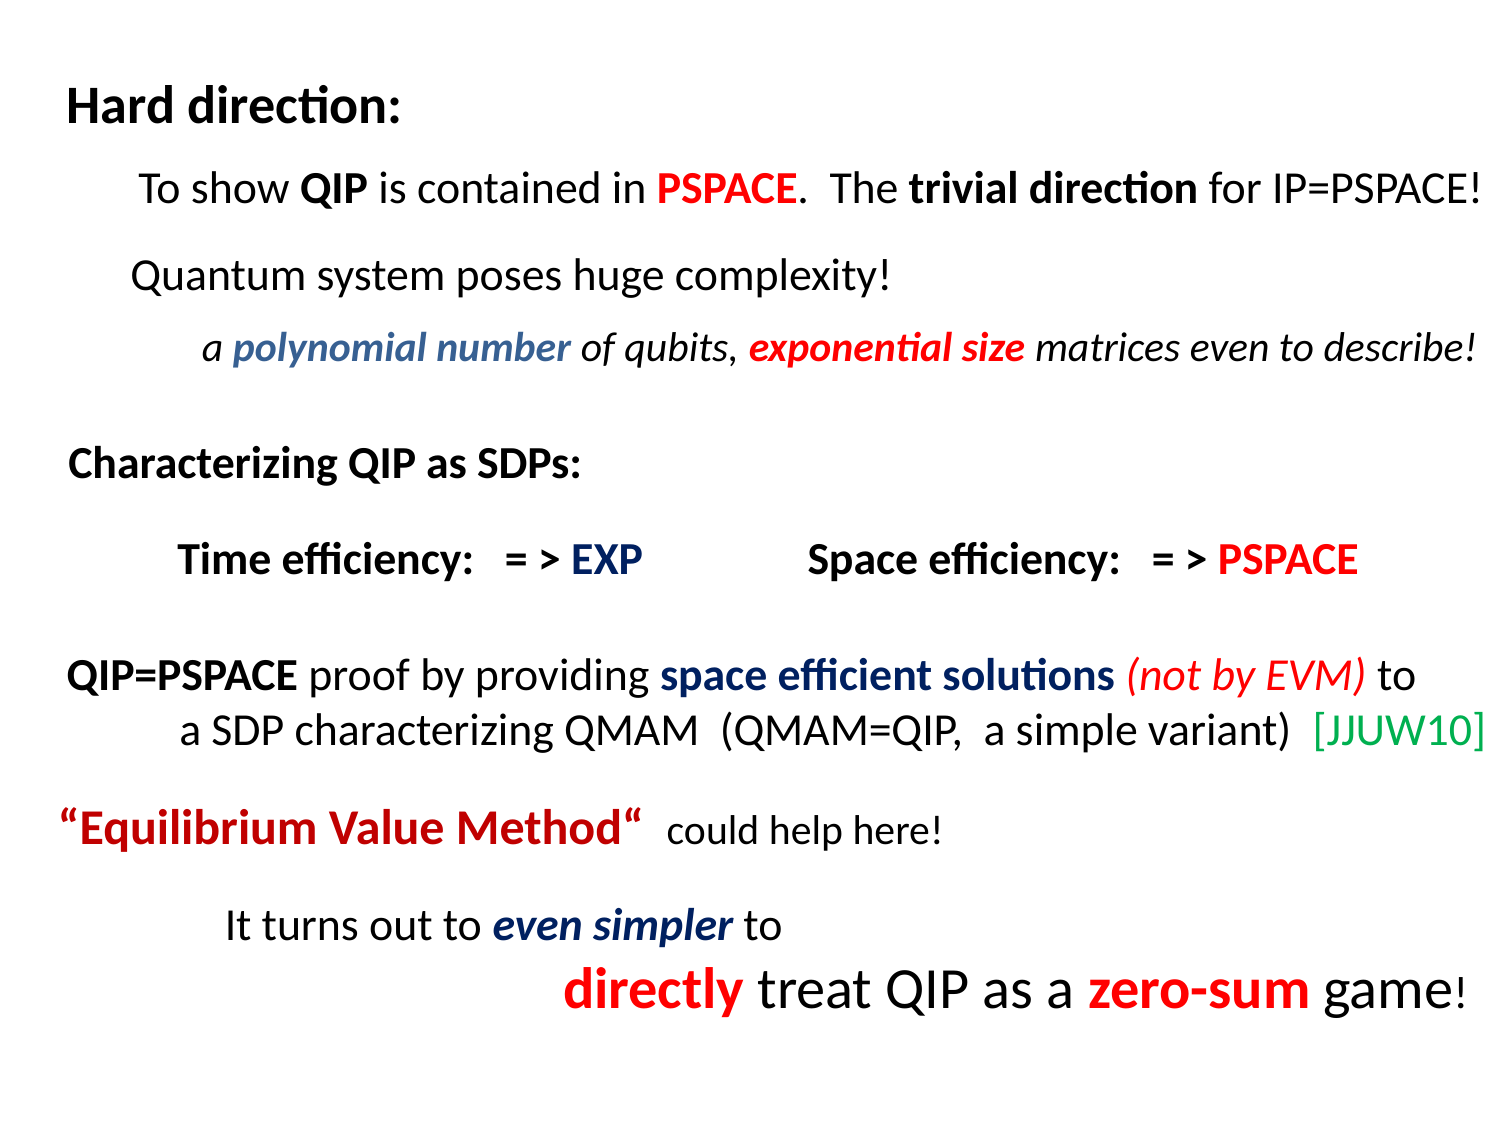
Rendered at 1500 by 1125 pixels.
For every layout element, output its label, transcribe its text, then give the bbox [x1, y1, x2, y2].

text_box a polynomial number of qubits, exponential size matrices even to describe! [187, 312, 1493, 378]
text_box Hard direction: [52, 62, 419, 143]
text_box It turns out to even simpler to directly treat QIP as a zero-sum game! [210, 887, 1484, 1028]
text_box “Equilibrium Value Method“ could help here! [43, 787, 959, 863]
text_box Quantum system poses huge complexity! [115, 237, 908, 308]
text_box QIP=PSPACE proof by providing space efficient solutions (not by EVM) to a SDP characterizing QMAM (QMAM=QIP, a simple variant) [JJUW10] [51, 637, 1500, 763]
text_box To show QIP is contained in PSPACE. The trivial direction for IP=PSPACE! [123, 149, 1499, 220]
text_box Characterizing QIP as SDPs: [53, 425, 598, 495]
text_box Time efficiency: = > EXP [162, 520, 658, 591]
text_box Space efficiency: = > PSPACE [792, 520, 1374, 591]
